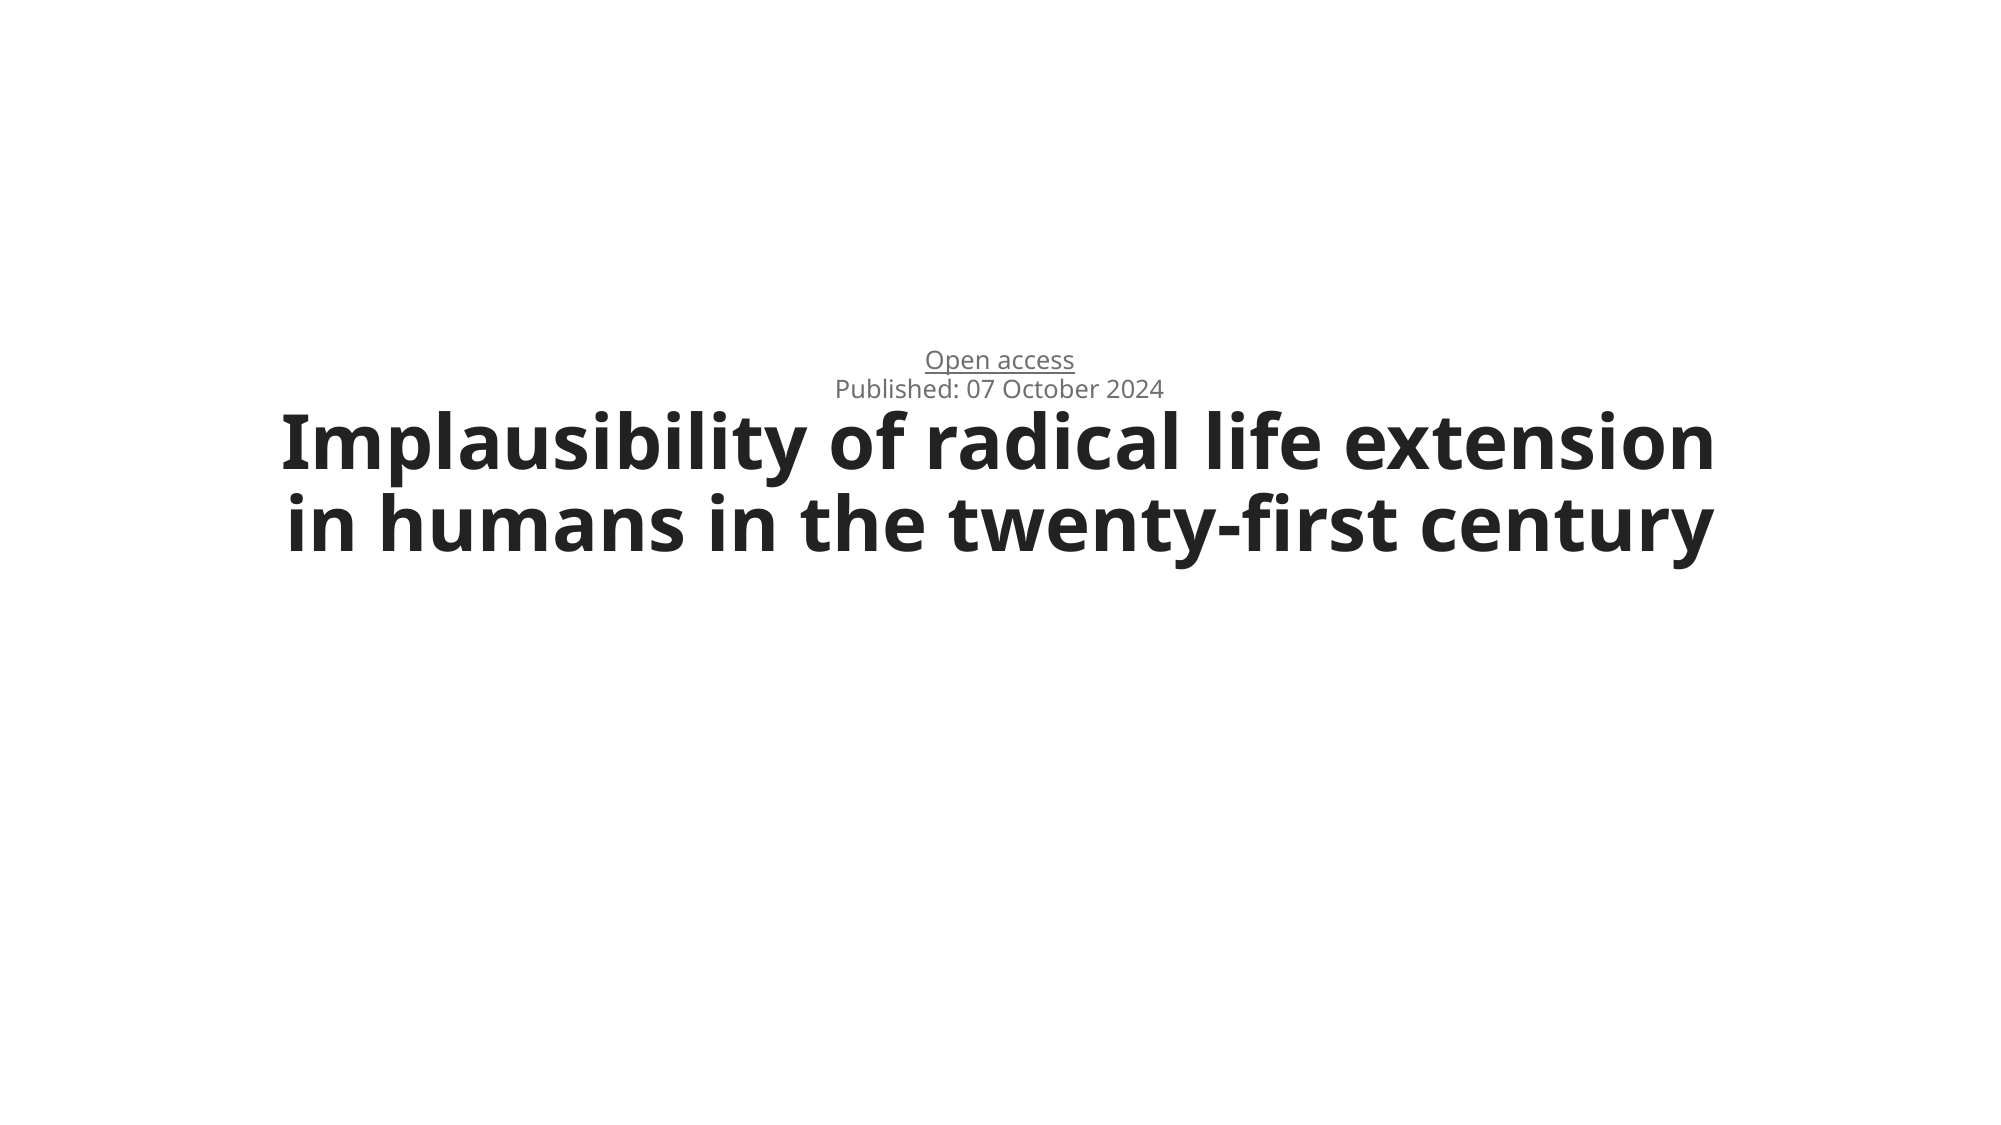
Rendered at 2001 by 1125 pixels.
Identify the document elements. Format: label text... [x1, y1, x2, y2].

title Open access Published: 07 October 2024 Implausibility of radical life extension in humans in the twenty-first century [249, 184, 1750, 576]
